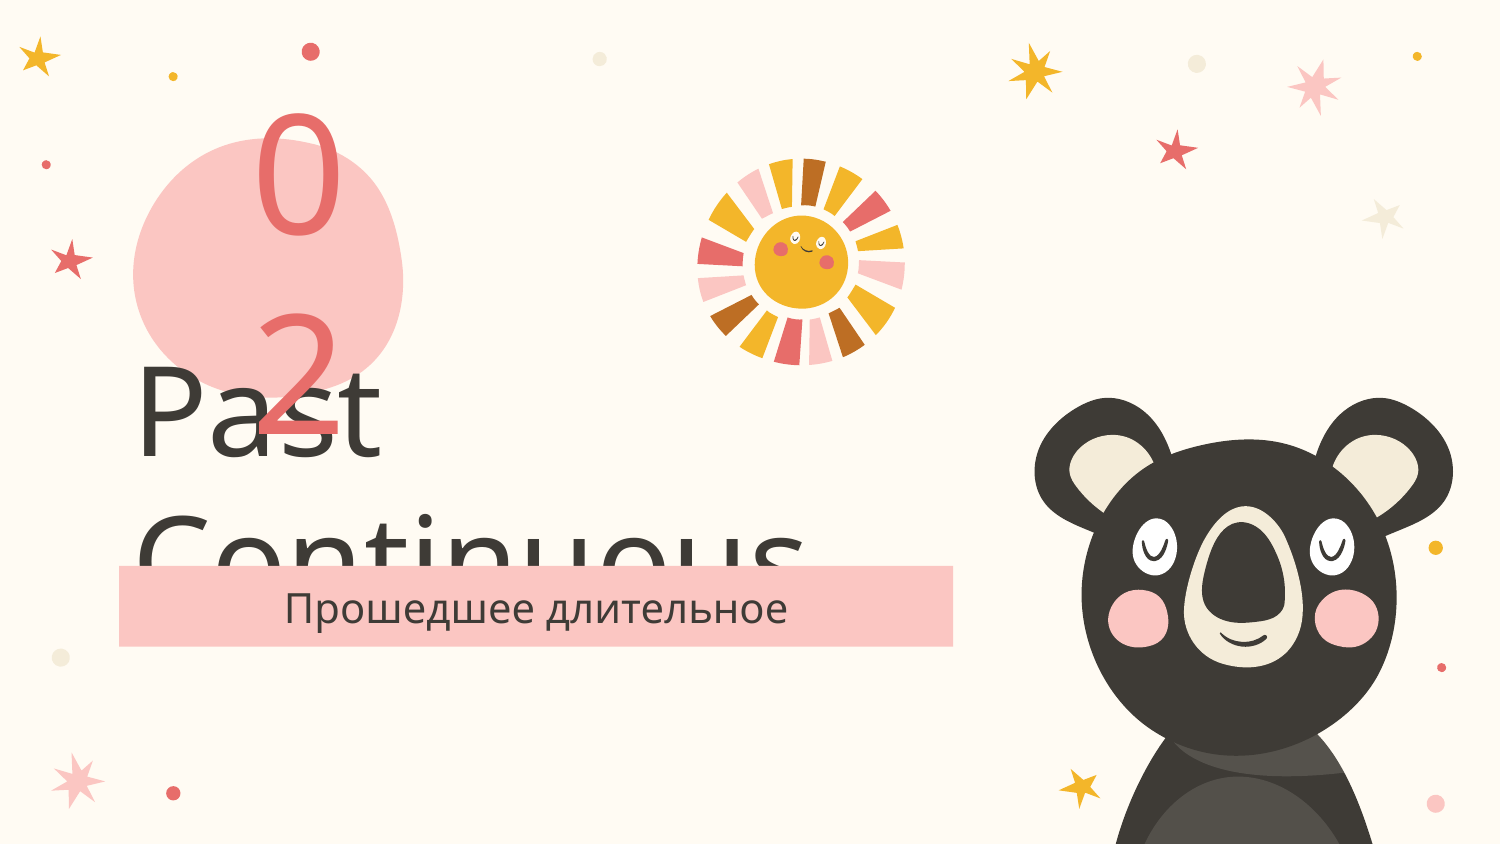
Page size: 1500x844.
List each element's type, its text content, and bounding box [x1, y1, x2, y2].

title 02 [176, 199, 363, 338]
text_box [1031, 397, 1456, 844]
title Past Continuous [117, 412, 951, 551]
subtitle Прошедшее длительное [119, 565, 954, 647]
text_box [133, 138, 404, 398]
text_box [697, 158, 906, 366]
